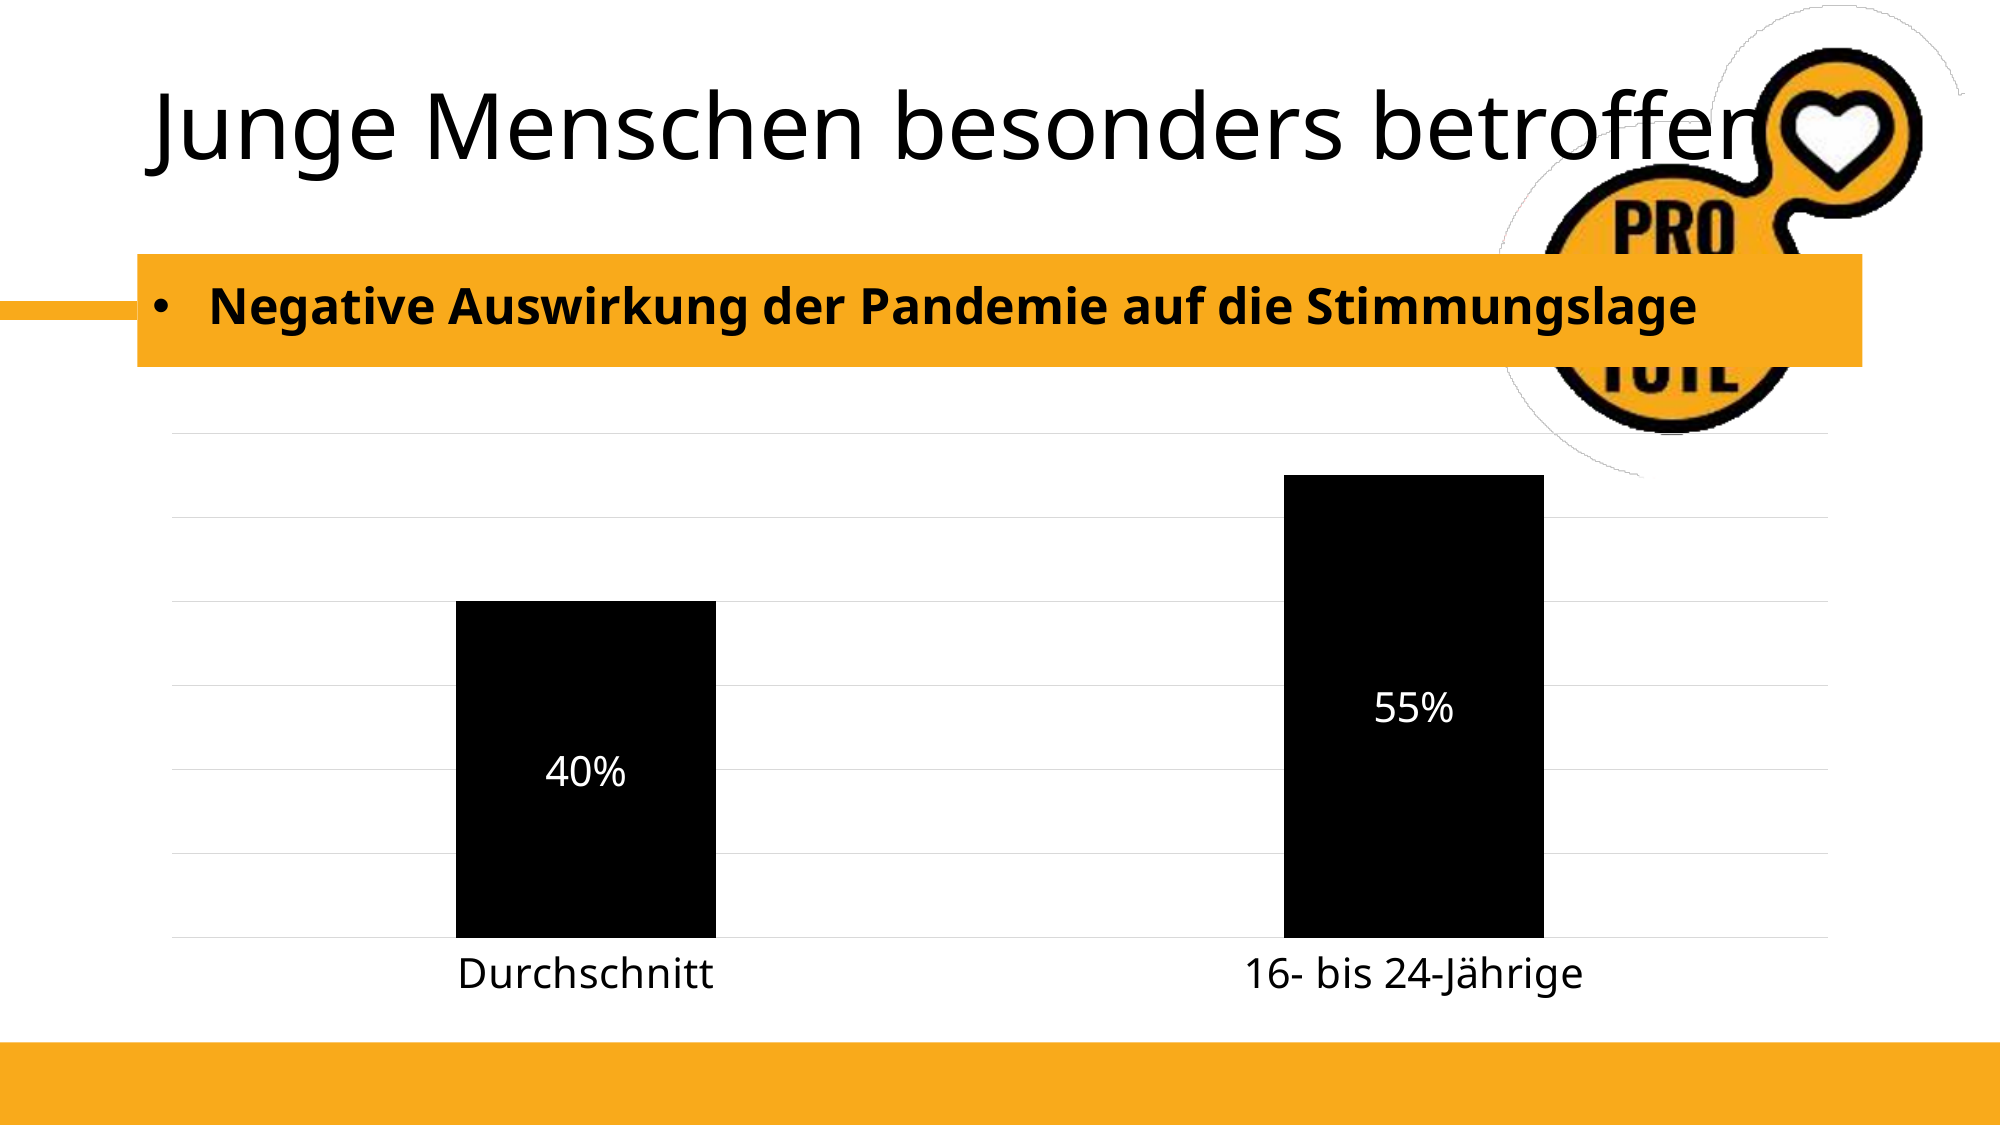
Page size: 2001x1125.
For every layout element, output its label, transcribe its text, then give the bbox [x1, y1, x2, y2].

chart [137, 421, 1863, 1014]
list Negative Auswirkung der Pandemie auf die Stimmungslage [137, 251, 1867, 367]
picture [1356, 0, 1965, 479]
title Junge Menschen besonders betroffen [137, 59, 1863, 200]
